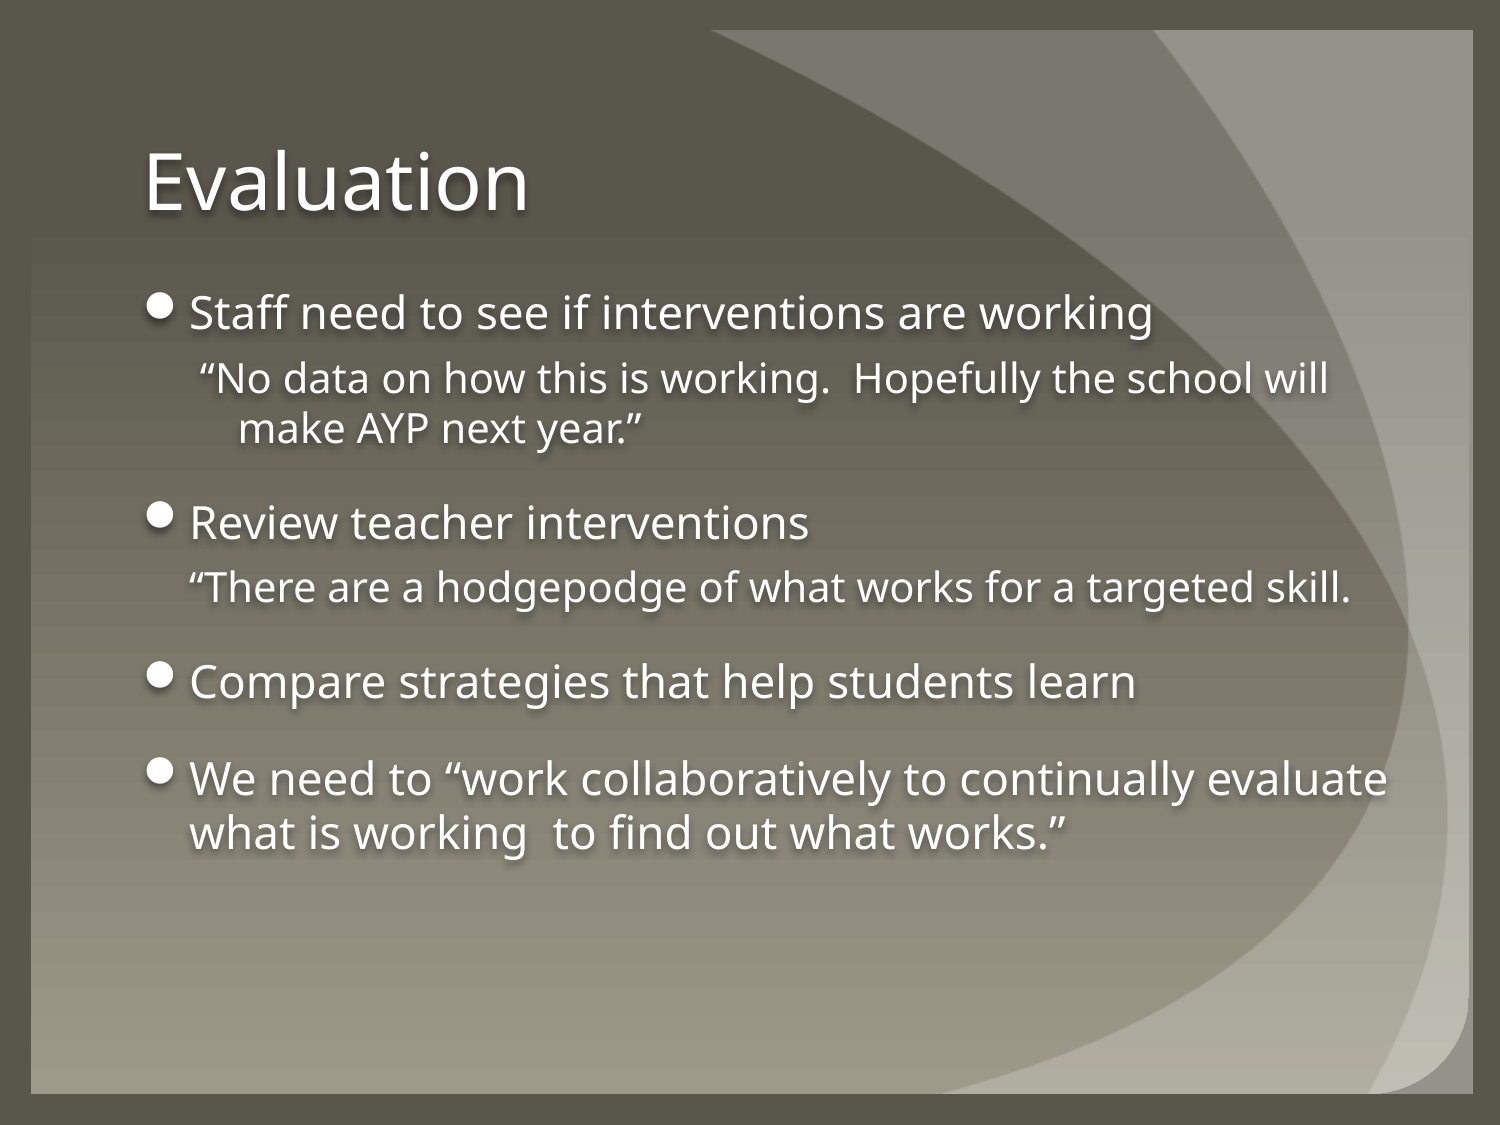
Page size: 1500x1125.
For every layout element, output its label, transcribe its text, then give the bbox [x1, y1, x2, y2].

picture [24, 30, 1473, 1094]
title Evaluation [127, 62, 1372, 234]
list Staff need to see if interventions are working “No data on how this is working. Hopefully the school will make AYP next year.” Review teacher interventions “There are a hodgepodge of what works for a targeted skill. Compare strategies that help students learn We need to “work collaboratively to continually evaluate what is working to find out what works.” [127, 276, 1405, 1076]
